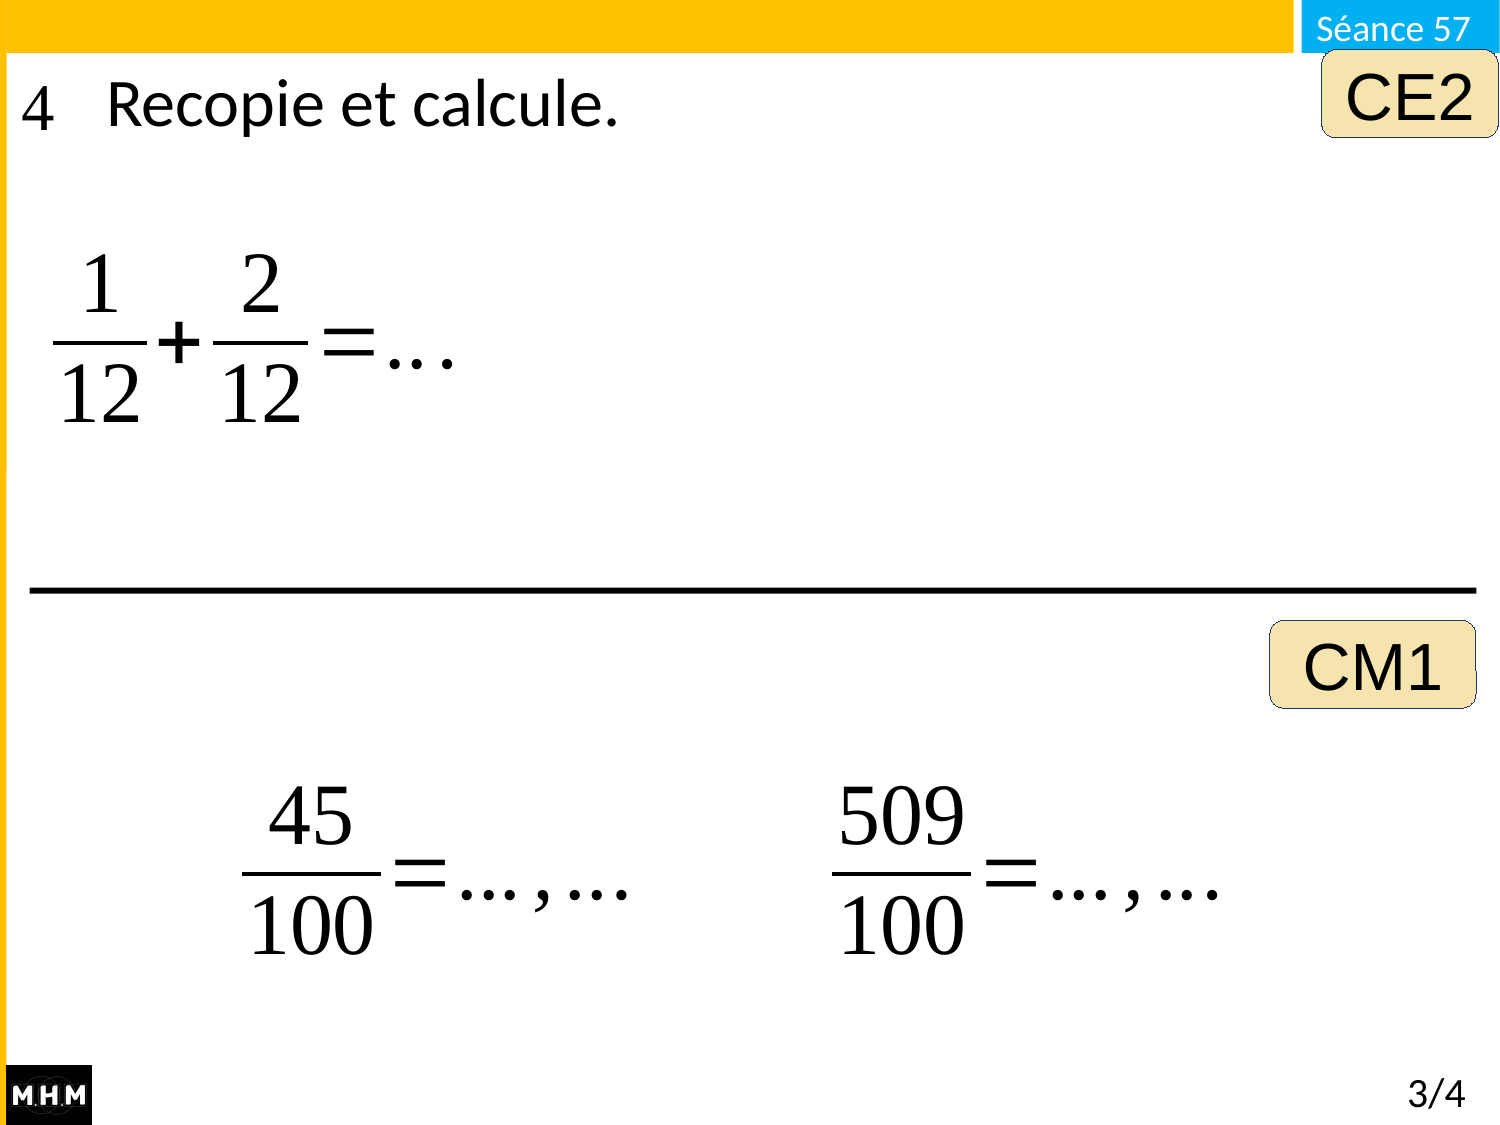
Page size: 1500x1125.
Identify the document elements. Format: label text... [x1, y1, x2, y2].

title Recopie et calcule. [91, 60, 1385, 149]
text_box CE2 [1321, 49, 1499, 138]
text_box CM1 [1269, 620, 1477, 709]
list 3/4 [1373, 1064, 1500, 1125]
picture [6, 1065, 92, 1125]
